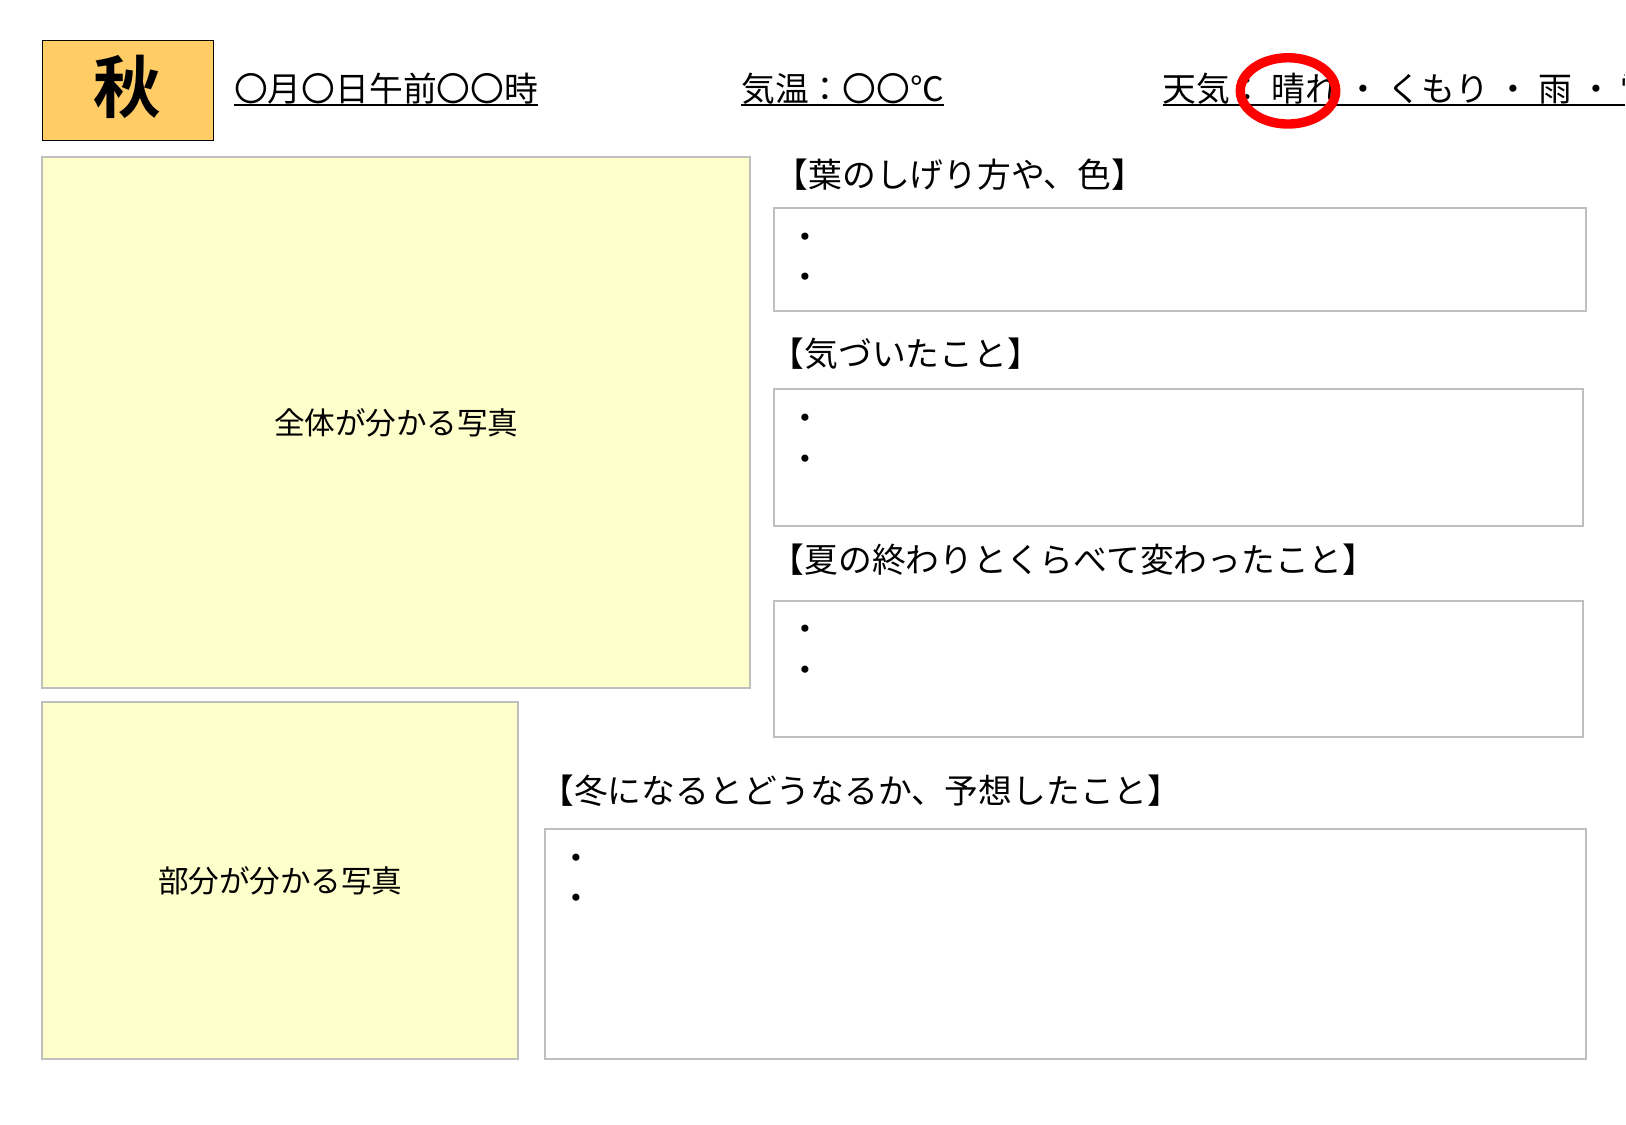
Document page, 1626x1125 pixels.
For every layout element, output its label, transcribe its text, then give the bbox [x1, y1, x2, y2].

text_box 【夏の終わりとくらべて変わったこと】 [756, 531, 1440, 587]
text_box ・ ・ [773, 388, 1584, 527]
text_box ・ ・ [773, 600, 1584, 738]
text_box 〇月〇日午前〇〇時 [221, 40, 729, 141]
text_box 【気づいたこと】 [756, 325, 1411, 381]
text_box ・ ・ [544, 828, 1587, 1060]
text_box 秋 [42, 40, 214, 141]
text_box [1239, 56, 1337, 126]
text_box 【冬になるとどうなるか、予想したこと】 [525, 762, 1364, 818]
text_box 全体が分かる写真 [41, 156, 751, 689]
text_box 【葉のしげり方や、色】 [759, 146, 1230, 202]
text_box 部分が分かる写真 [41, 701, 519, 1060]
text_box 天気： 晴れ ・ くもり ・ 雨 ・ 雪 [1150, 40, 1625, 141]
text_box ・ ・ [773, 207, 1587, 312]
text_box 気温：〇〇℃ [729, 40, 1015, 141]
